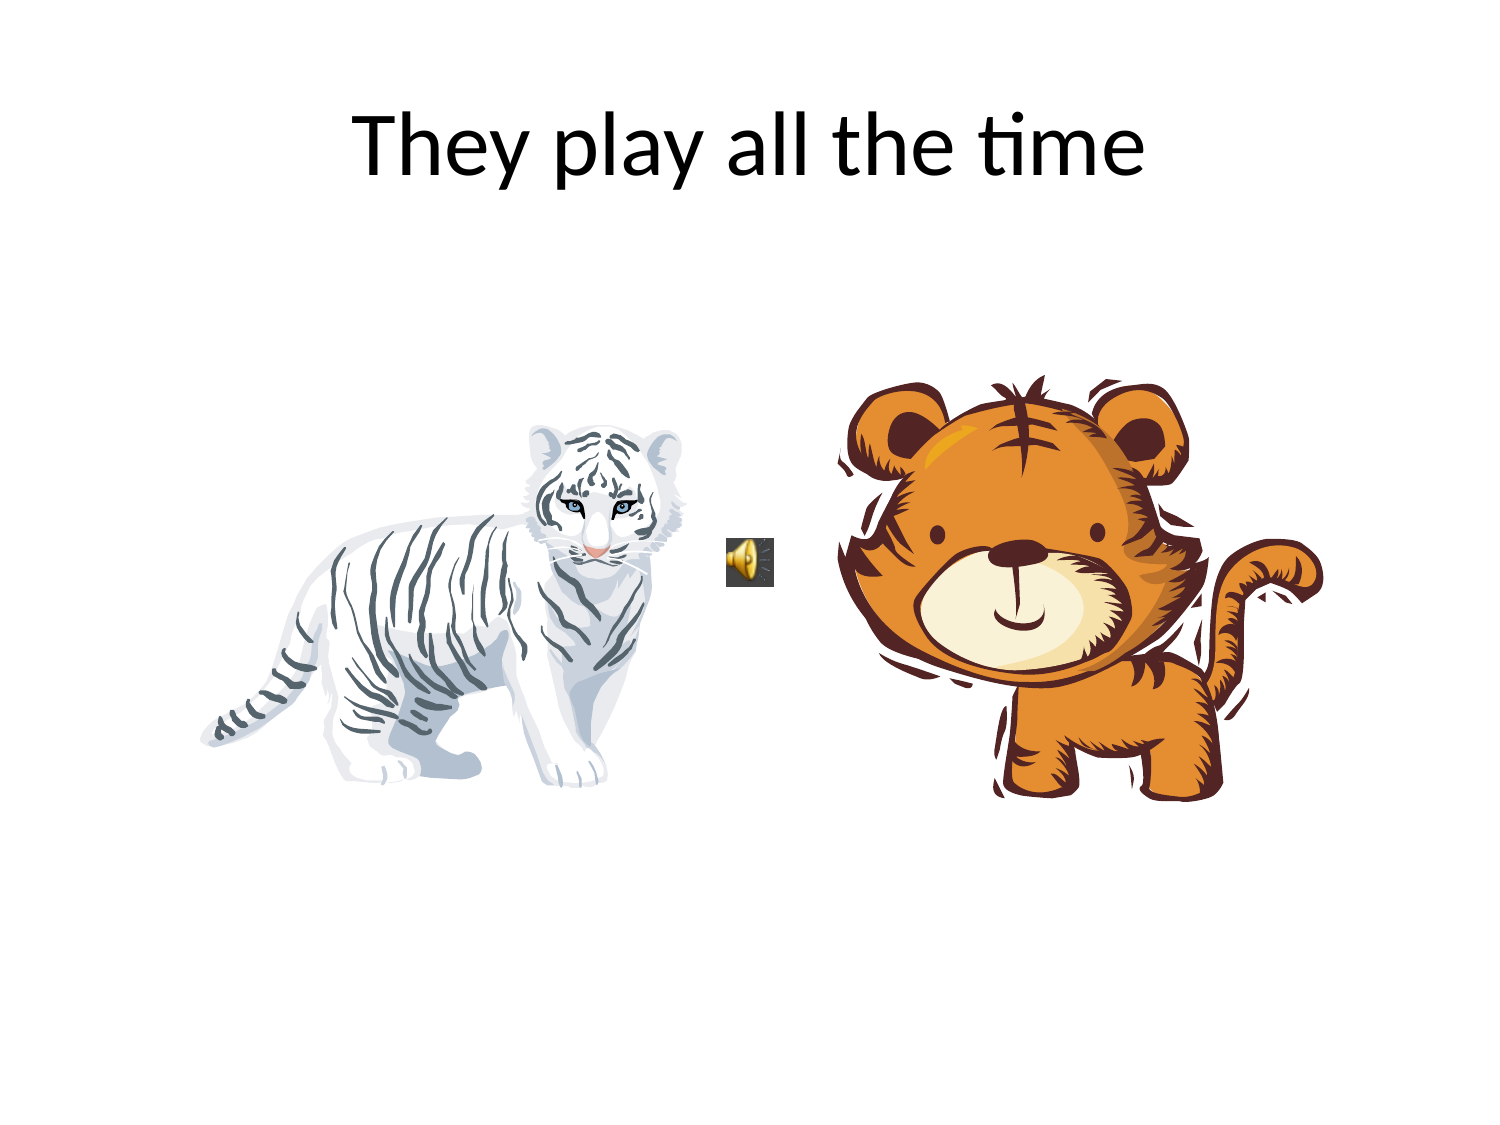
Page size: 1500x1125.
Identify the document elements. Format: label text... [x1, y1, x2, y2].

picture [837, 374, 1324, 803]
title They play all the time [75, 45, 1425, 233]
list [199, 424, 688, 789]
picture [724, 537, 776, 588]
